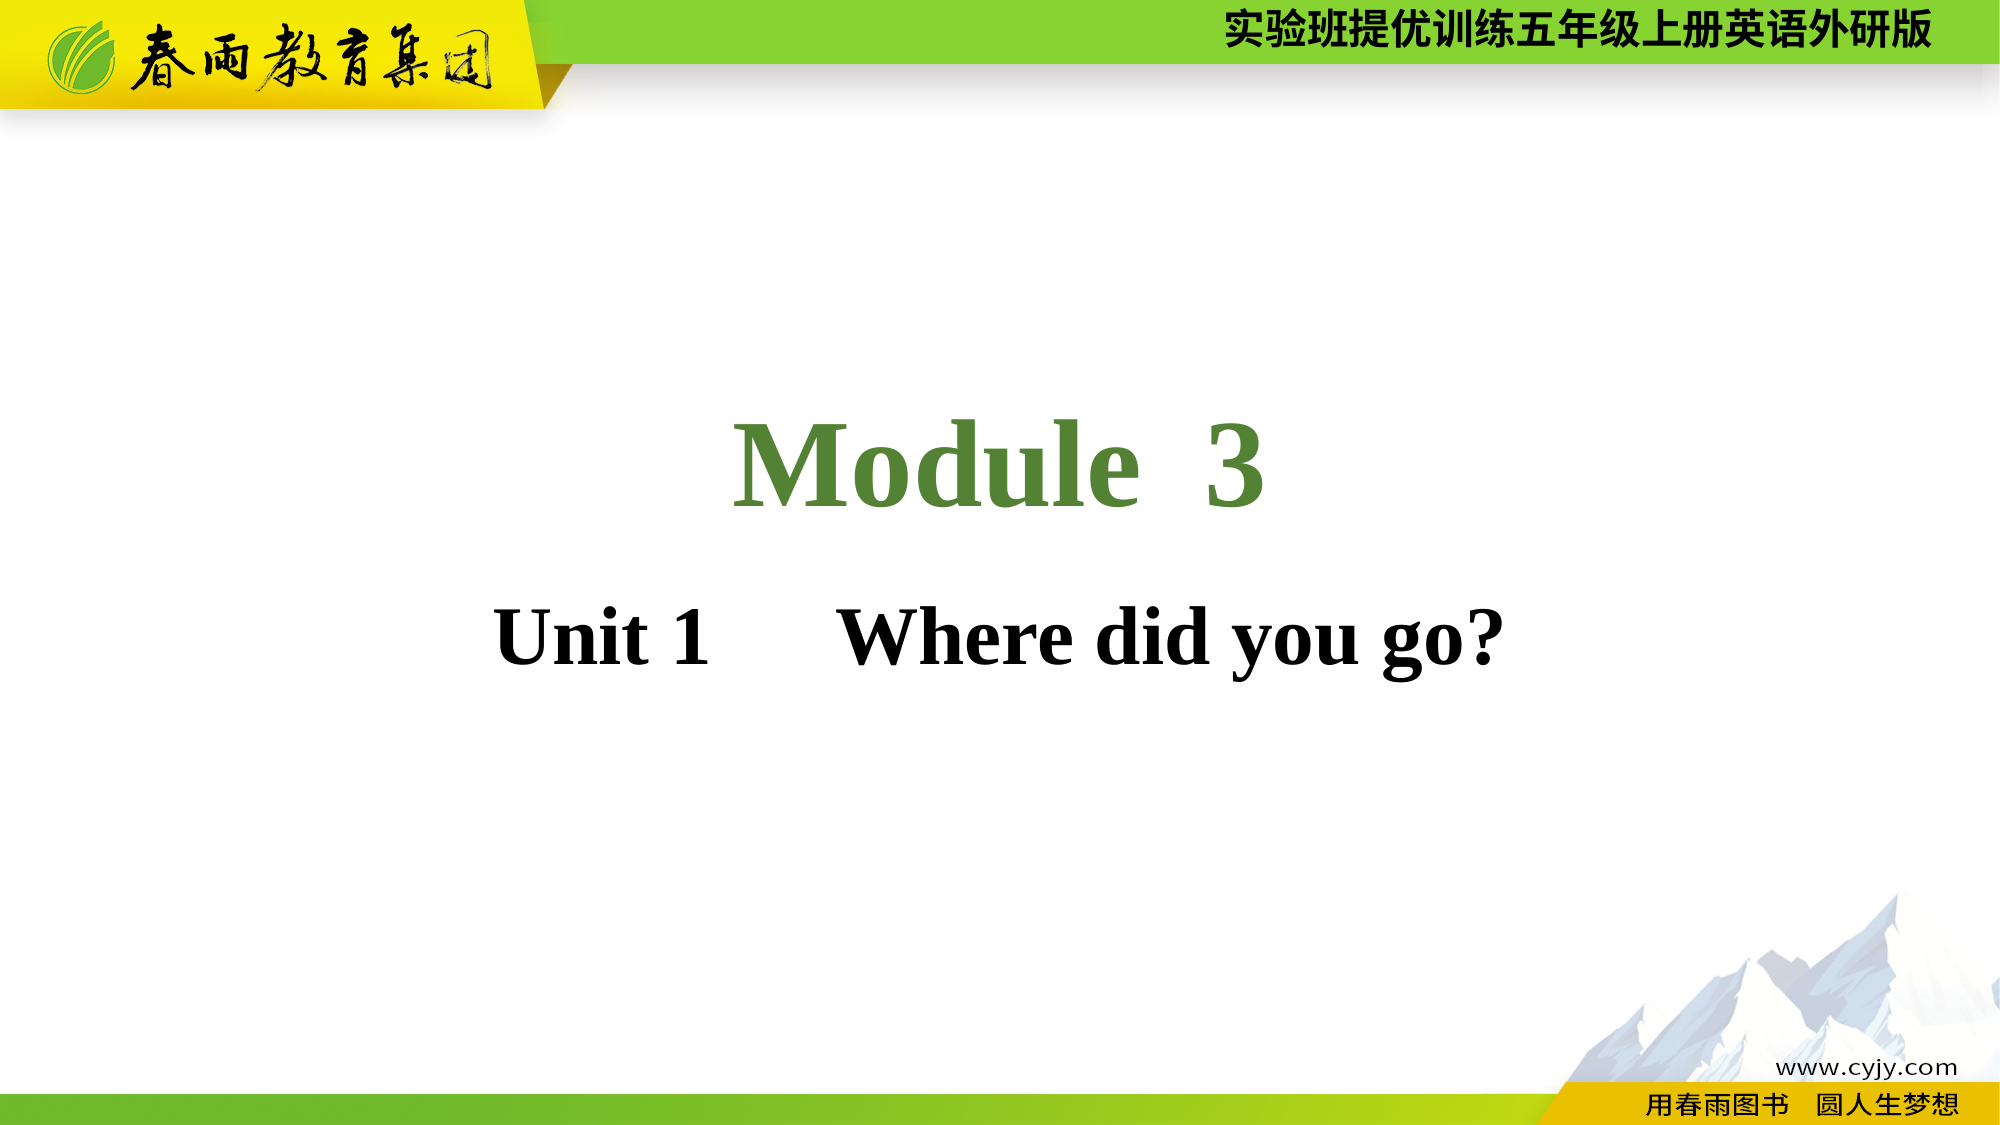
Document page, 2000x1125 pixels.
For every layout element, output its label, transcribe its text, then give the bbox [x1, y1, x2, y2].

picture [0, 689, 2000, 1125]
text_box Module 3 Unit 1 Where did you go? [0, 298, 2000, 689]
picture [0, 0, 2000, 298]
